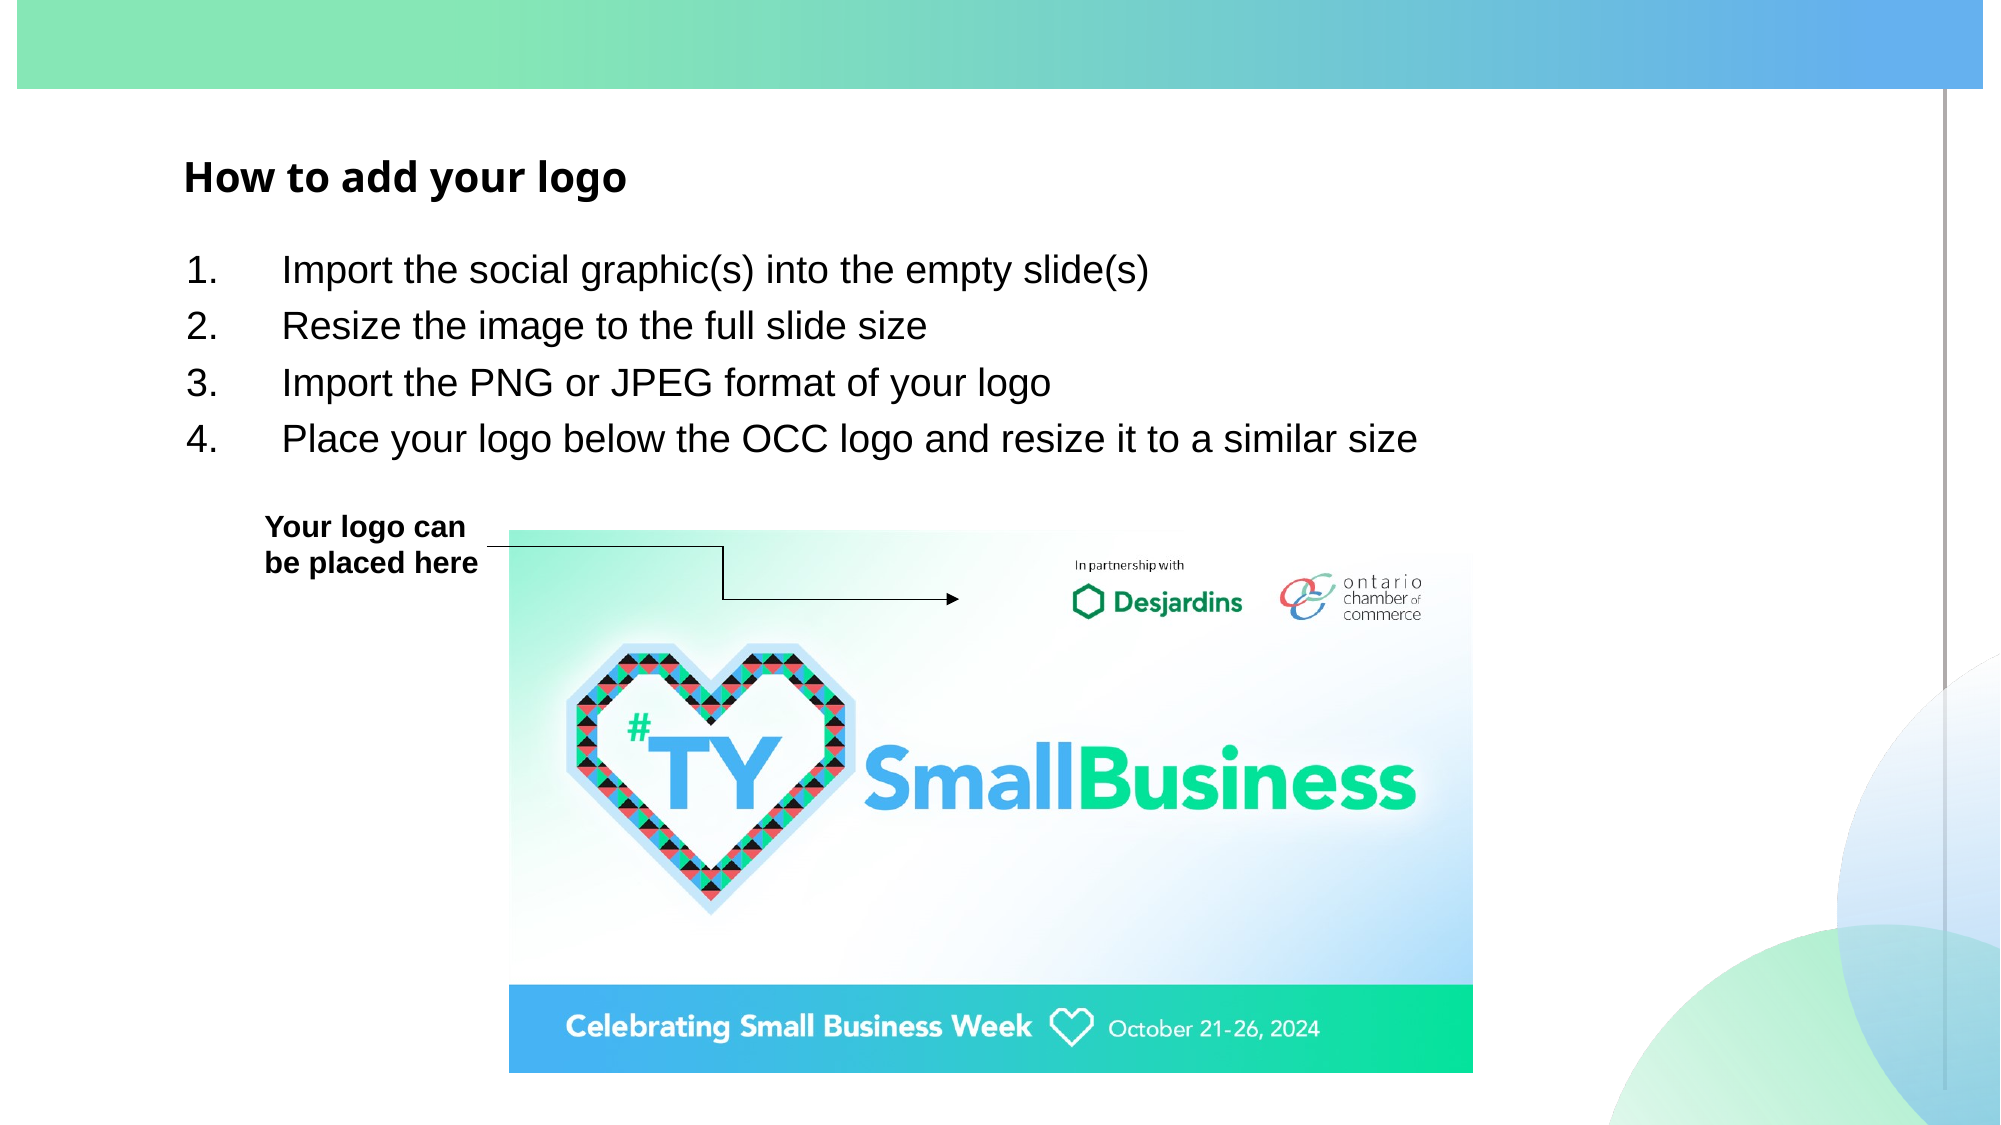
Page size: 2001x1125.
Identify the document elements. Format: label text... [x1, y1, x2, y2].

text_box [486, 546, 960, 600]
picture [17, 0, 1983, 89]
text_box Import the social graphic(s) into the empty slide(s) Resize the image to the full slide size Import the PNG or JPEG format of your logo Place your logo below the OCC logo and resize it to a similar size [172, 335, 1688, 468]
picture [1518, 642, 2000, 1125]
title How to add your logo [168, 148, 1544, 210]
text_box Your logo can be placed here [250, 498, 499, 587]
picture [509, 530, 1473, 1073]
